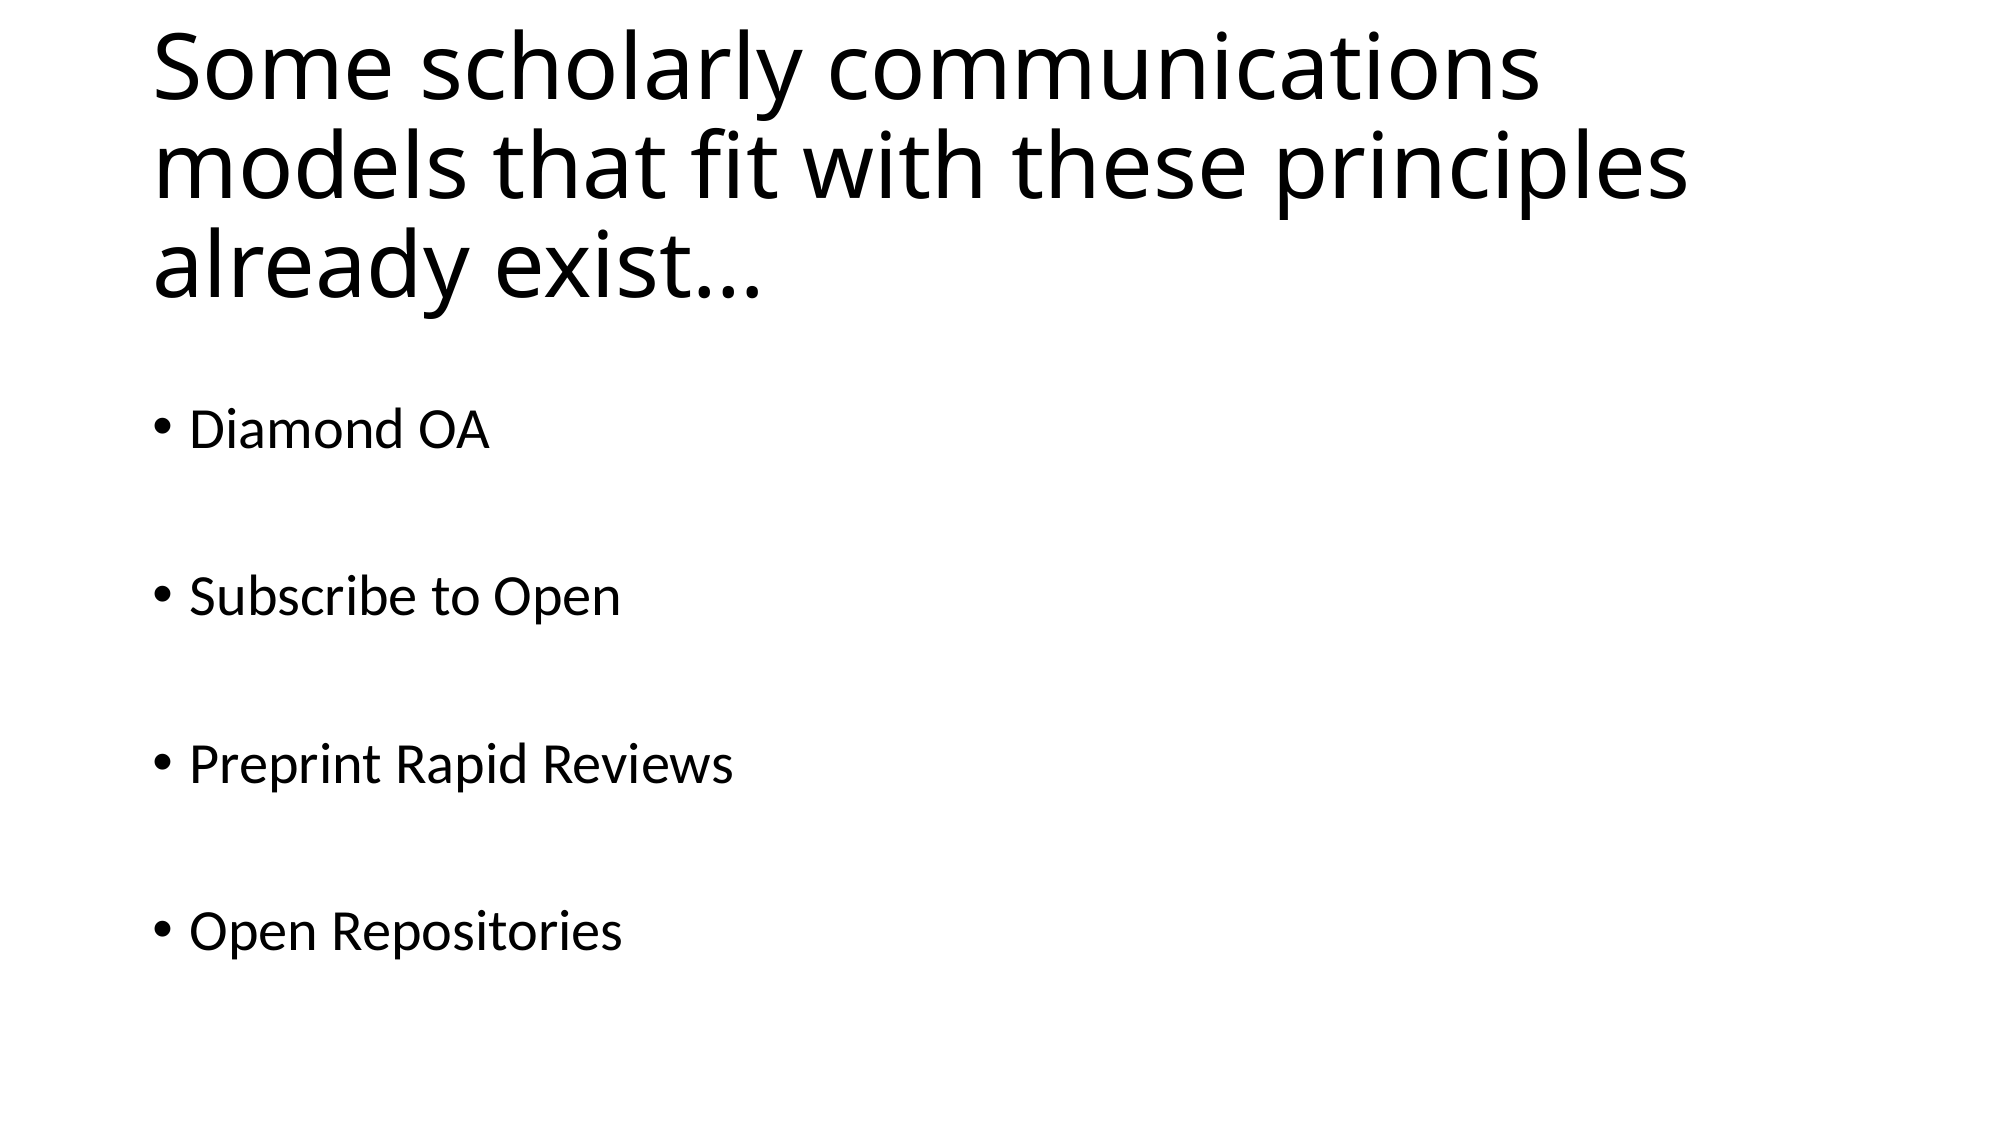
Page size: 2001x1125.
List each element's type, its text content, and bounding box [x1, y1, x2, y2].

title Some scholarly communications models that fit with these principles already exist… [137, 59, 1863, 278]
list Diamond OA Subscribe to Open Preprint Rapid Reviews Open Repositories [137, 299, 1863, 1014]
